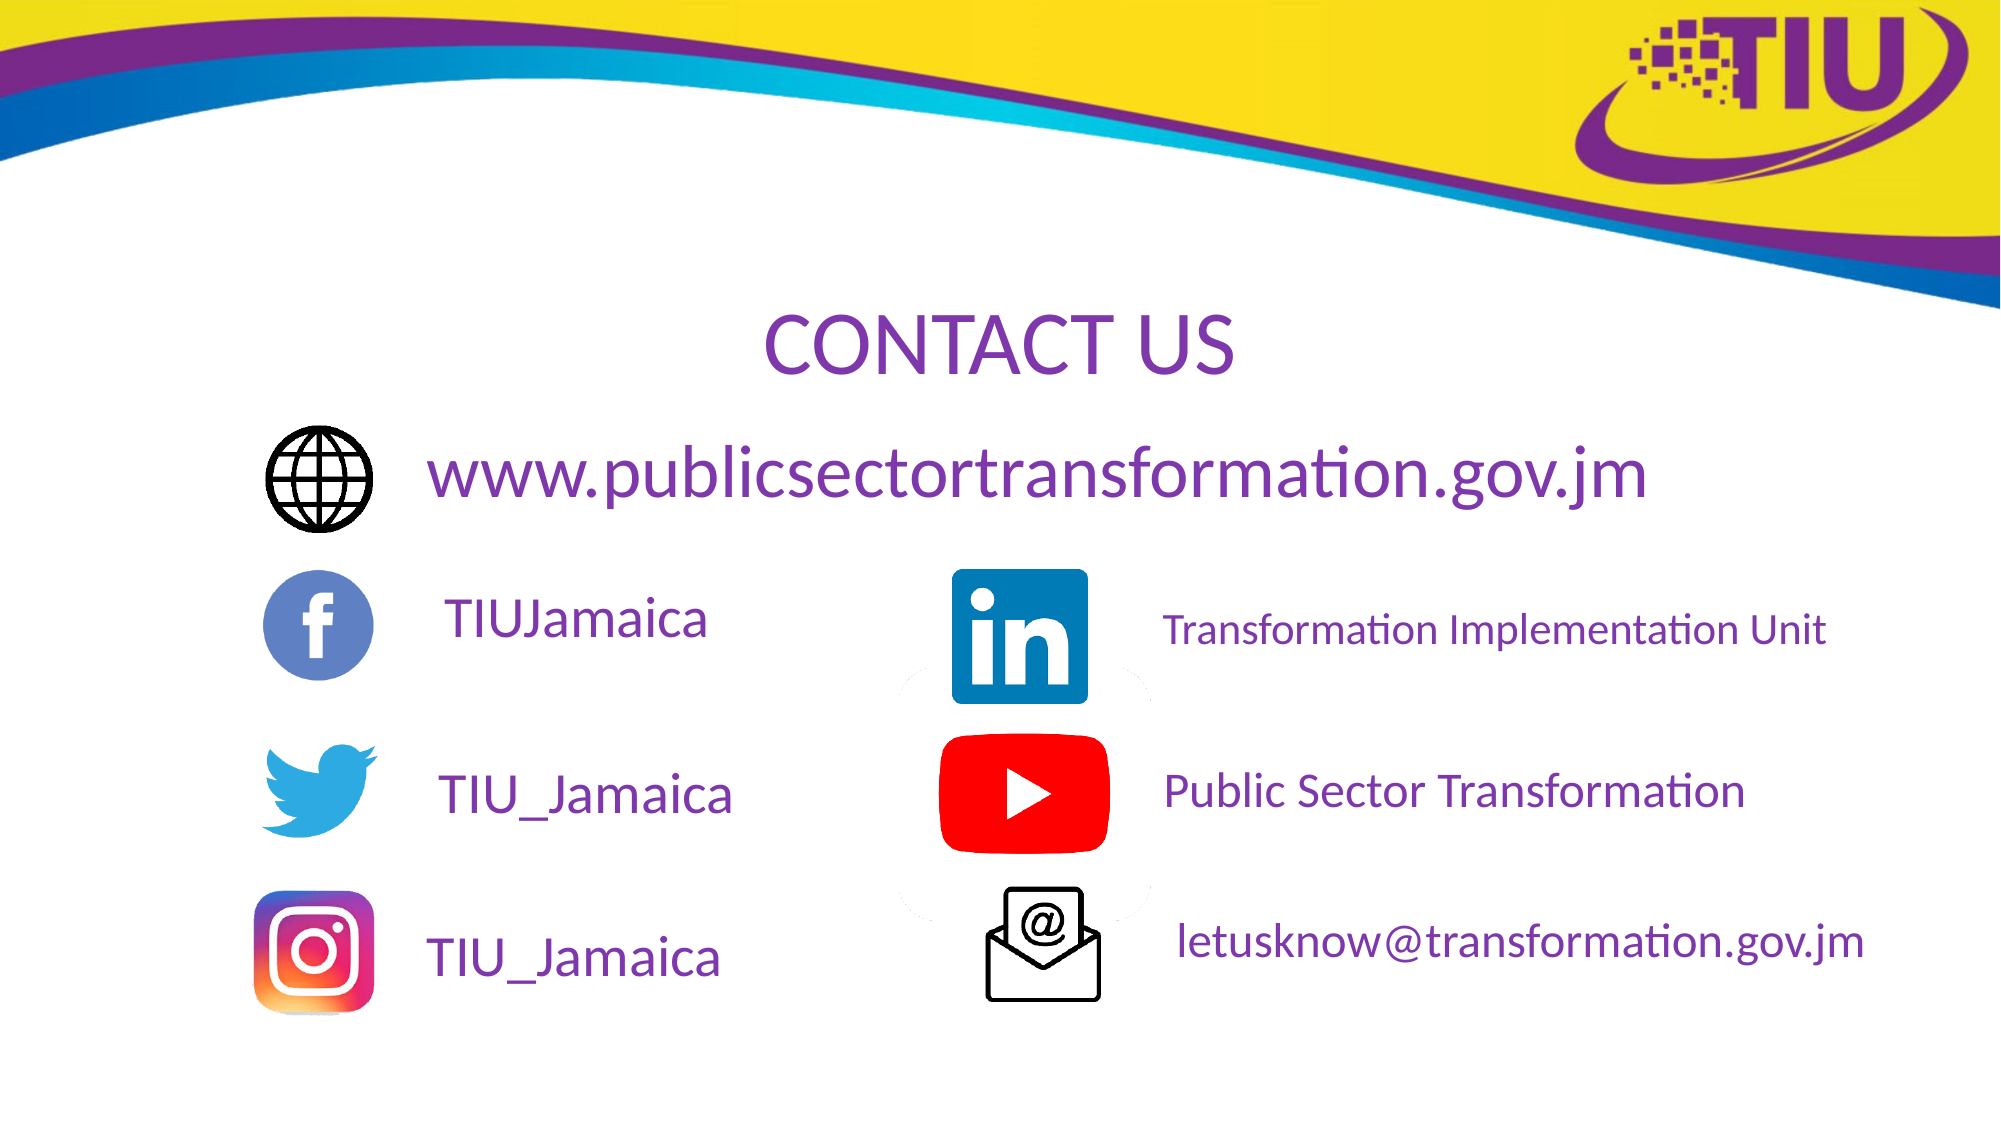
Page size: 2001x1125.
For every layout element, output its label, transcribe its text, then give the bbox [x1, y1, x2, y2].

text_box TIUJamaica [411, 548, 743, 681]
text_box www.publicsectortransformation.gov.jm [400, 389, 1677, 546]
text_box TIU_Jamaica [409, 733, 765, 848]
text_box Transformation Implementation Unit [1147, 569, 1896, 685]
text_box TIU_Jamaica [395, 867, 755, 1039]
title CONTACT US [100, 244, 1901, 432]
text_box letusknow@transformation.gov.jm [1147, 880, 1896, 996]
picture [0, 0, 2001, 1125]
text_box Public Sector Transformation [1156, 730, 1896, 846]
